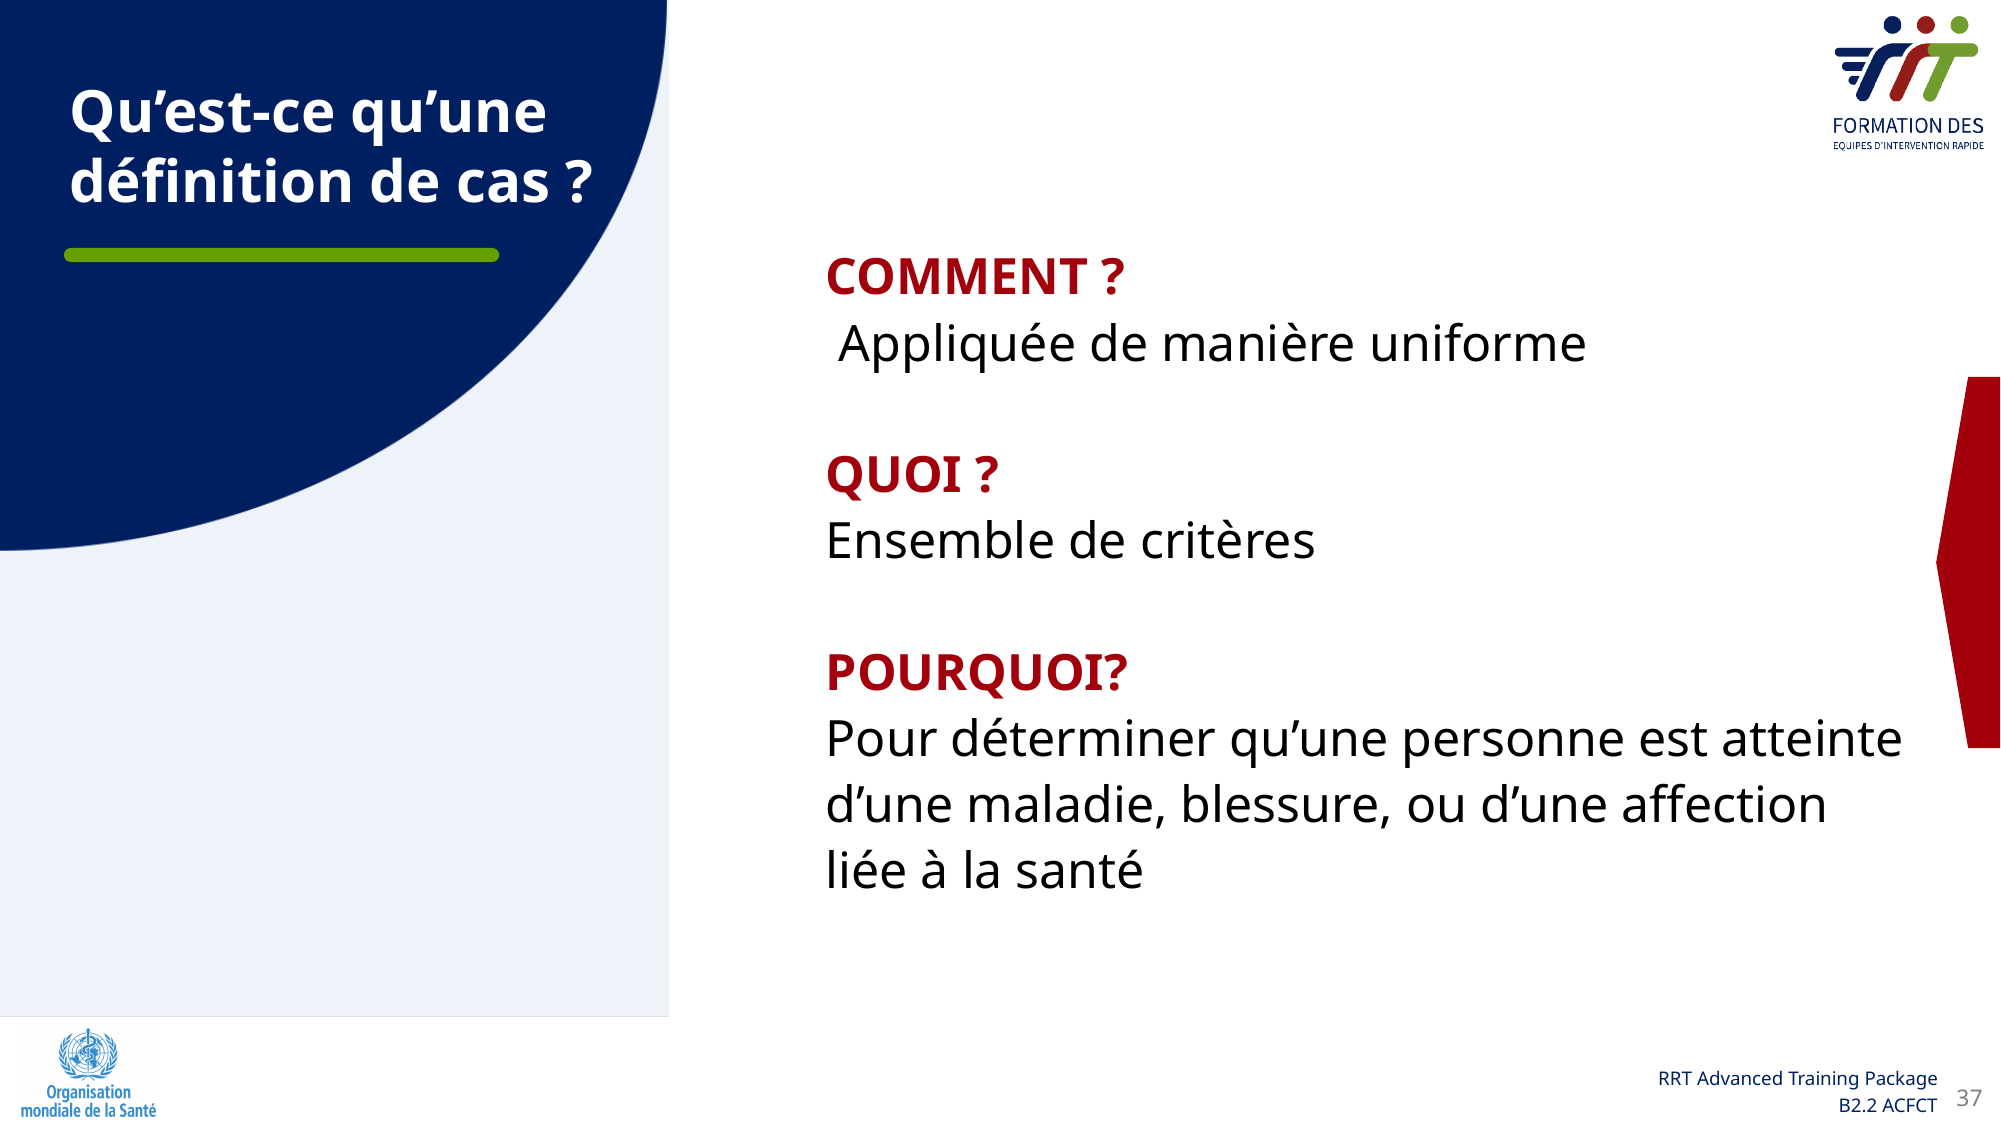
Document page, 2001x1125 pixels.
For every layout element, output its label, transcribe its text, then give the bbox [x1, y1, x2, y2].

text_box Qu’est-ce qu’une définition de cas ? [55, 66, 776, 275]
picture [0, 0, 669, 1018]
text_box COMMENT ? Appliquée de manière uniforme QUOI ? Ensemble de critères POURQUOI? Pour déterminer qu’une personne est atteinte d’une maladie, blessure, ou d’une affection liée à la santé [810, 231, 1922, 907]
picture [20, 1027, 157, 1118]
picture [1833, 15, 1984, 151]
